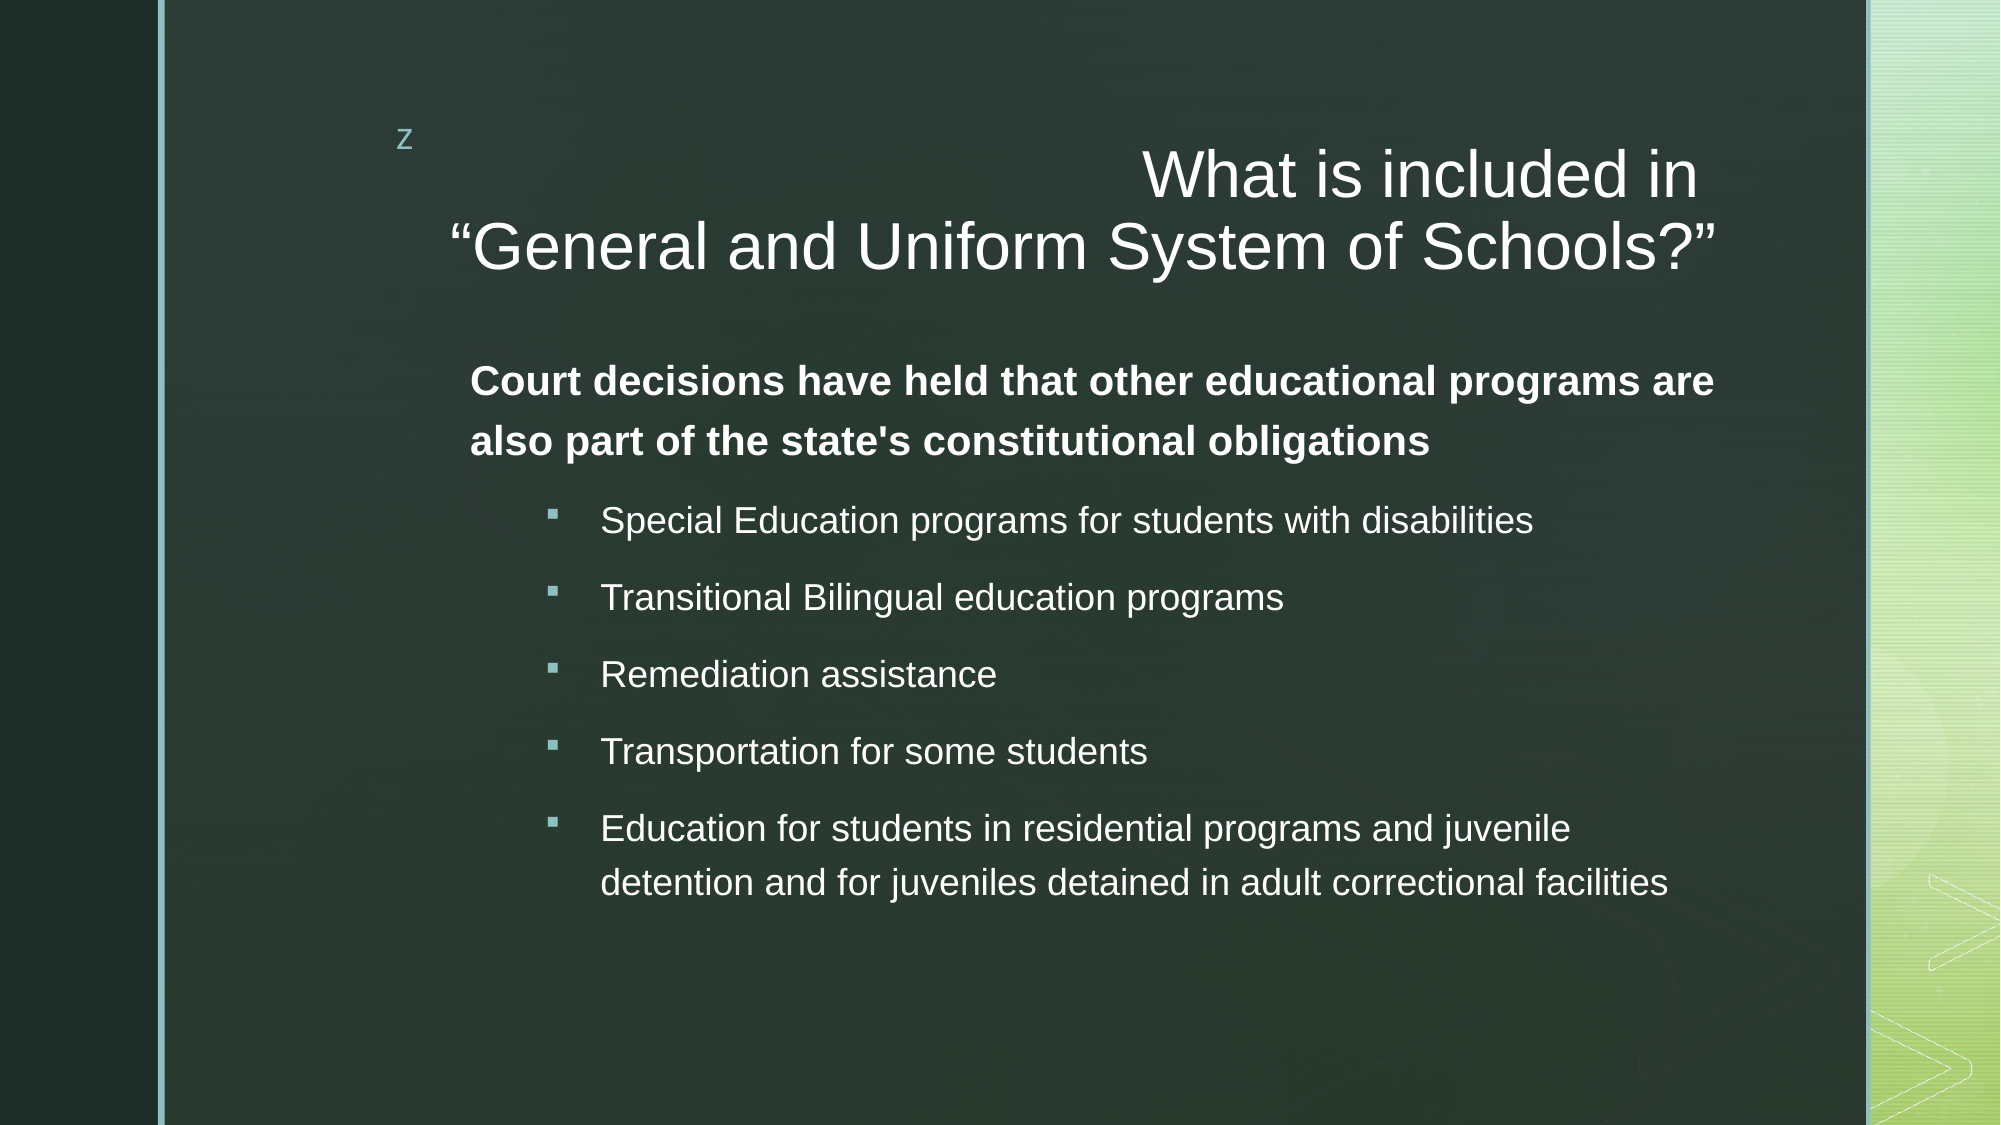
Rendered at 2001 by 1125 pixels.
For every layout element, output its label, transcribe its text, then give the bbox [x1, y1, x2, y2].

list Court decisions have held that other educational programs are also part of the state's constitutional obligations Special Education programs for students with disabilities Transitional Bilingual education programs Remediation assistance Transportation for some students Education for students in residential programs and juvenile detention and for juveniles detained in adult correctional facilities [454, 336, 1734, 993]
picture [1871, 0, 2001, 1125]
title What is included in “General and Uniform System of Schools?” [428, 132, 1734, 310]
